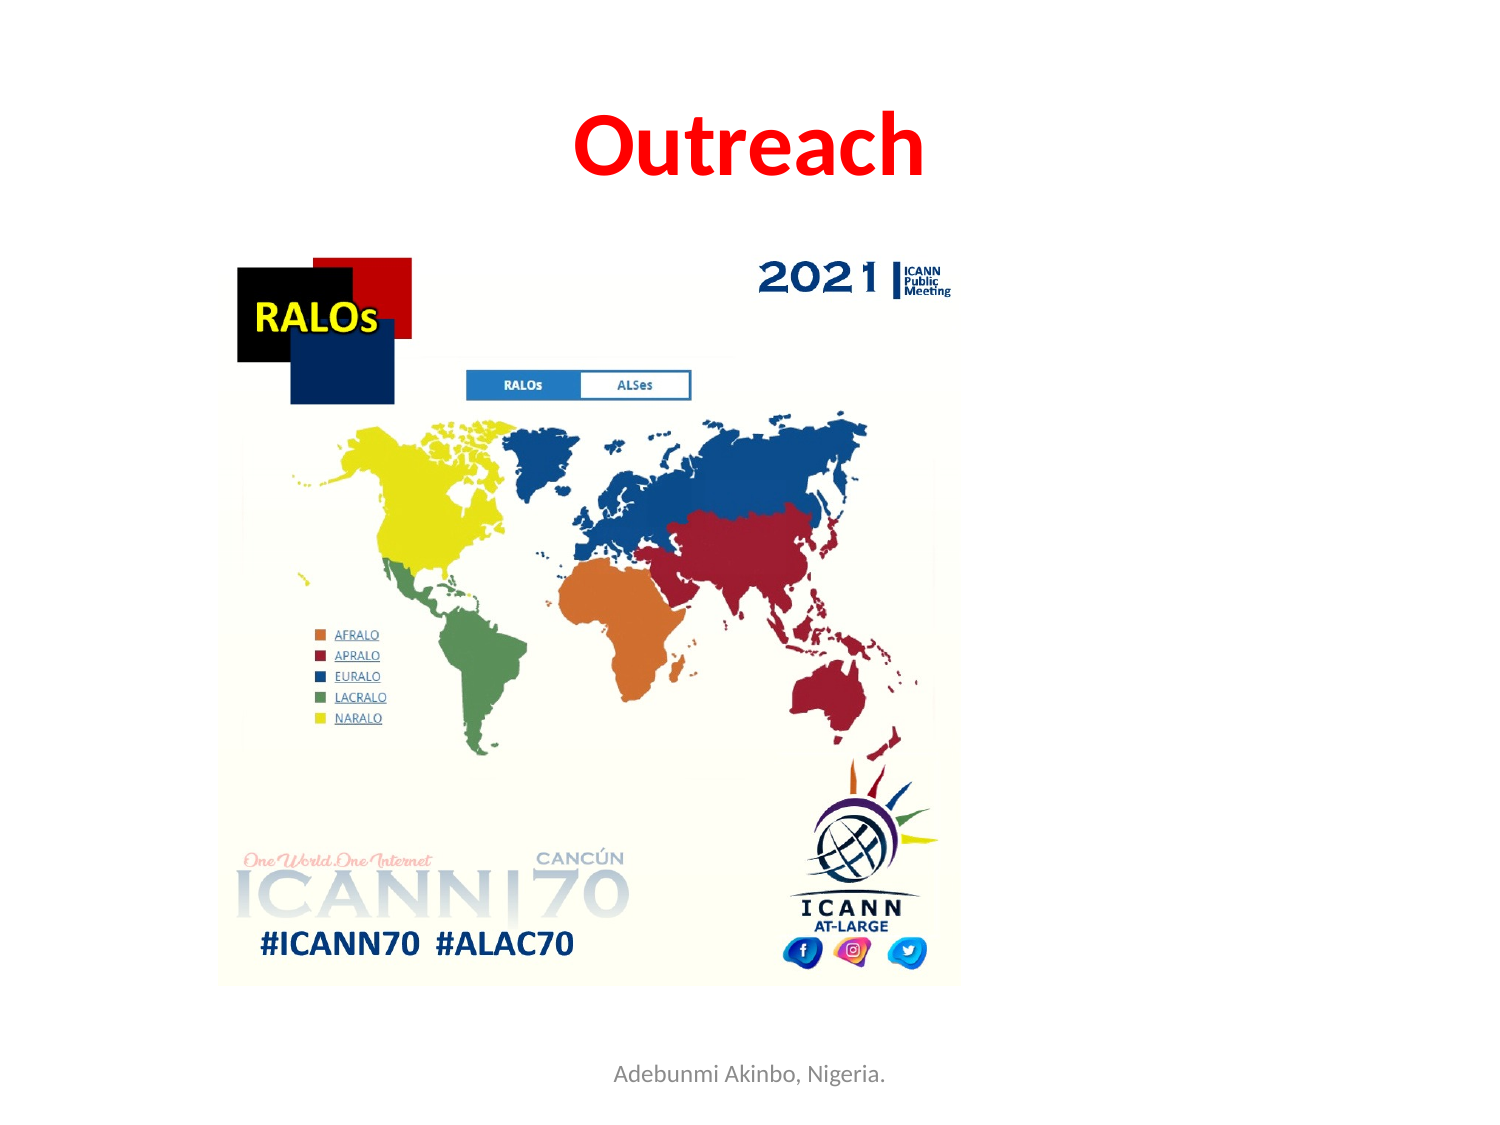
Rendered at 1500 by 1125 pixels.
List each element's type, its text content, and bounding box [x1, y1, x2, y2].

title Outreach [75, 45, 1425, 233]
footer Adebunmi Akinbo, Nigeria. [512, 1042, 988, 1103]
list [218, 243, 962, 987]
